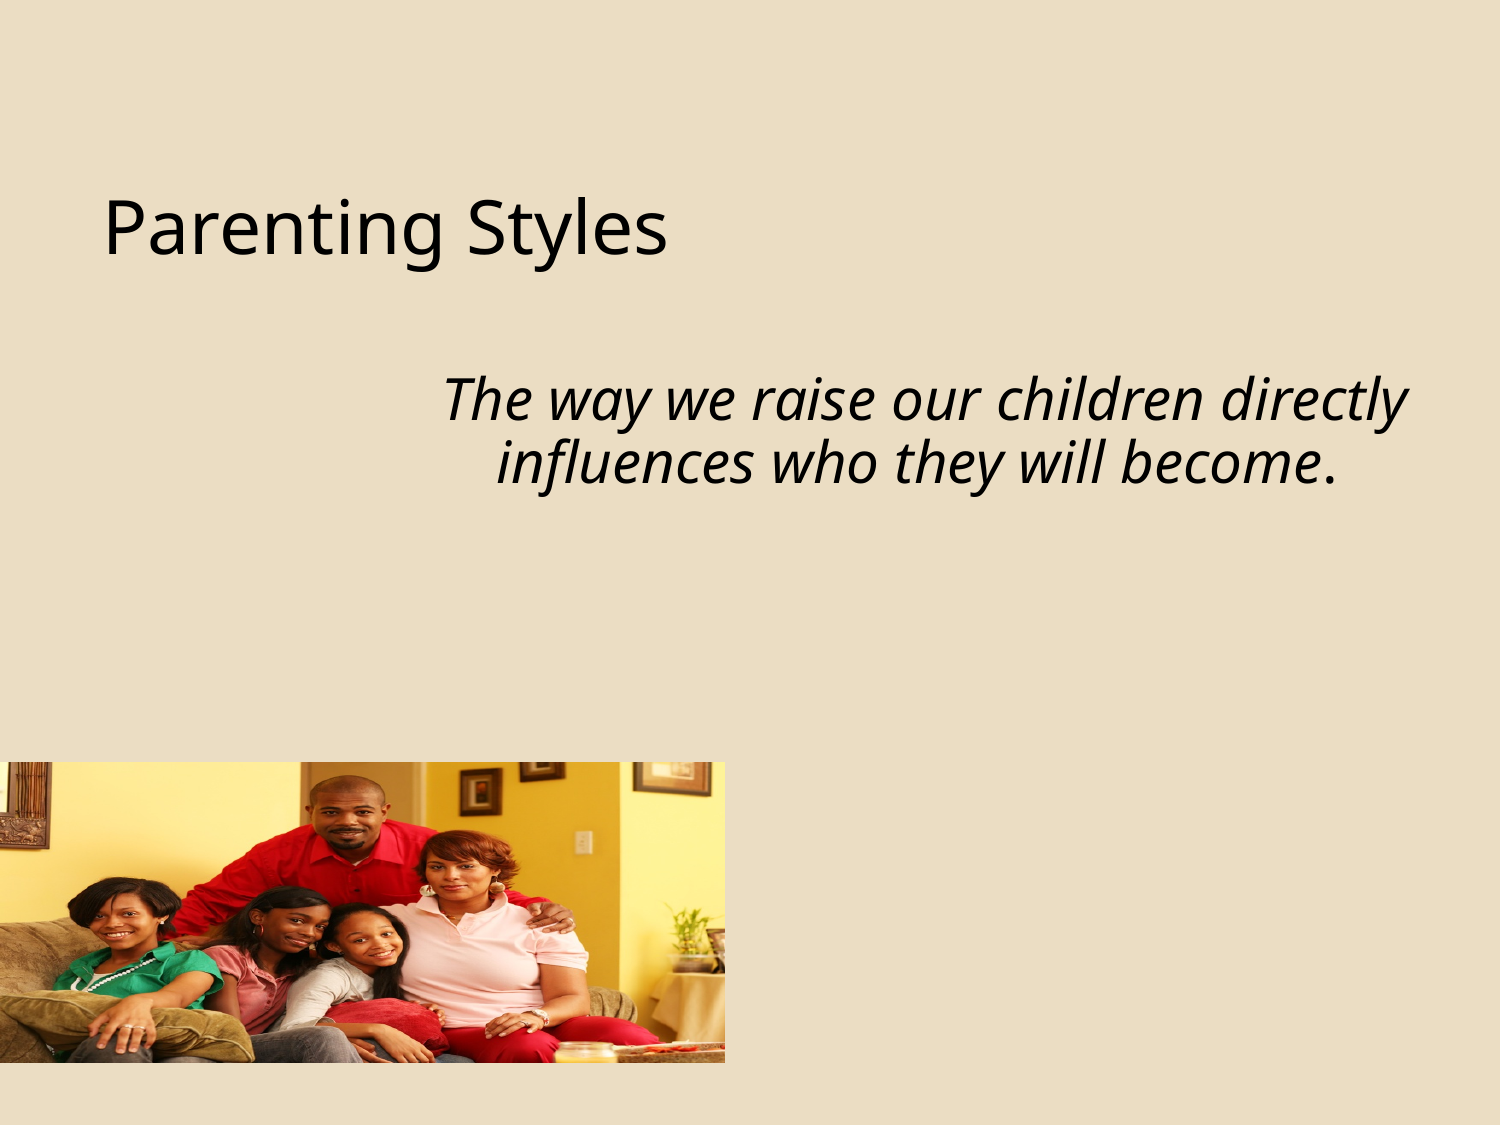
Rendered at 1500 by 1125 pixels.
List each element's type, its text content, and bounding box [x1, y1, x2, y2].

subtitle The way we raise our children directly influences who they will become. [399, 362, 1451, 976]
title Parenting Styles [87, 112, 1363, 338]
picture [0, 762, 726, 1063]
